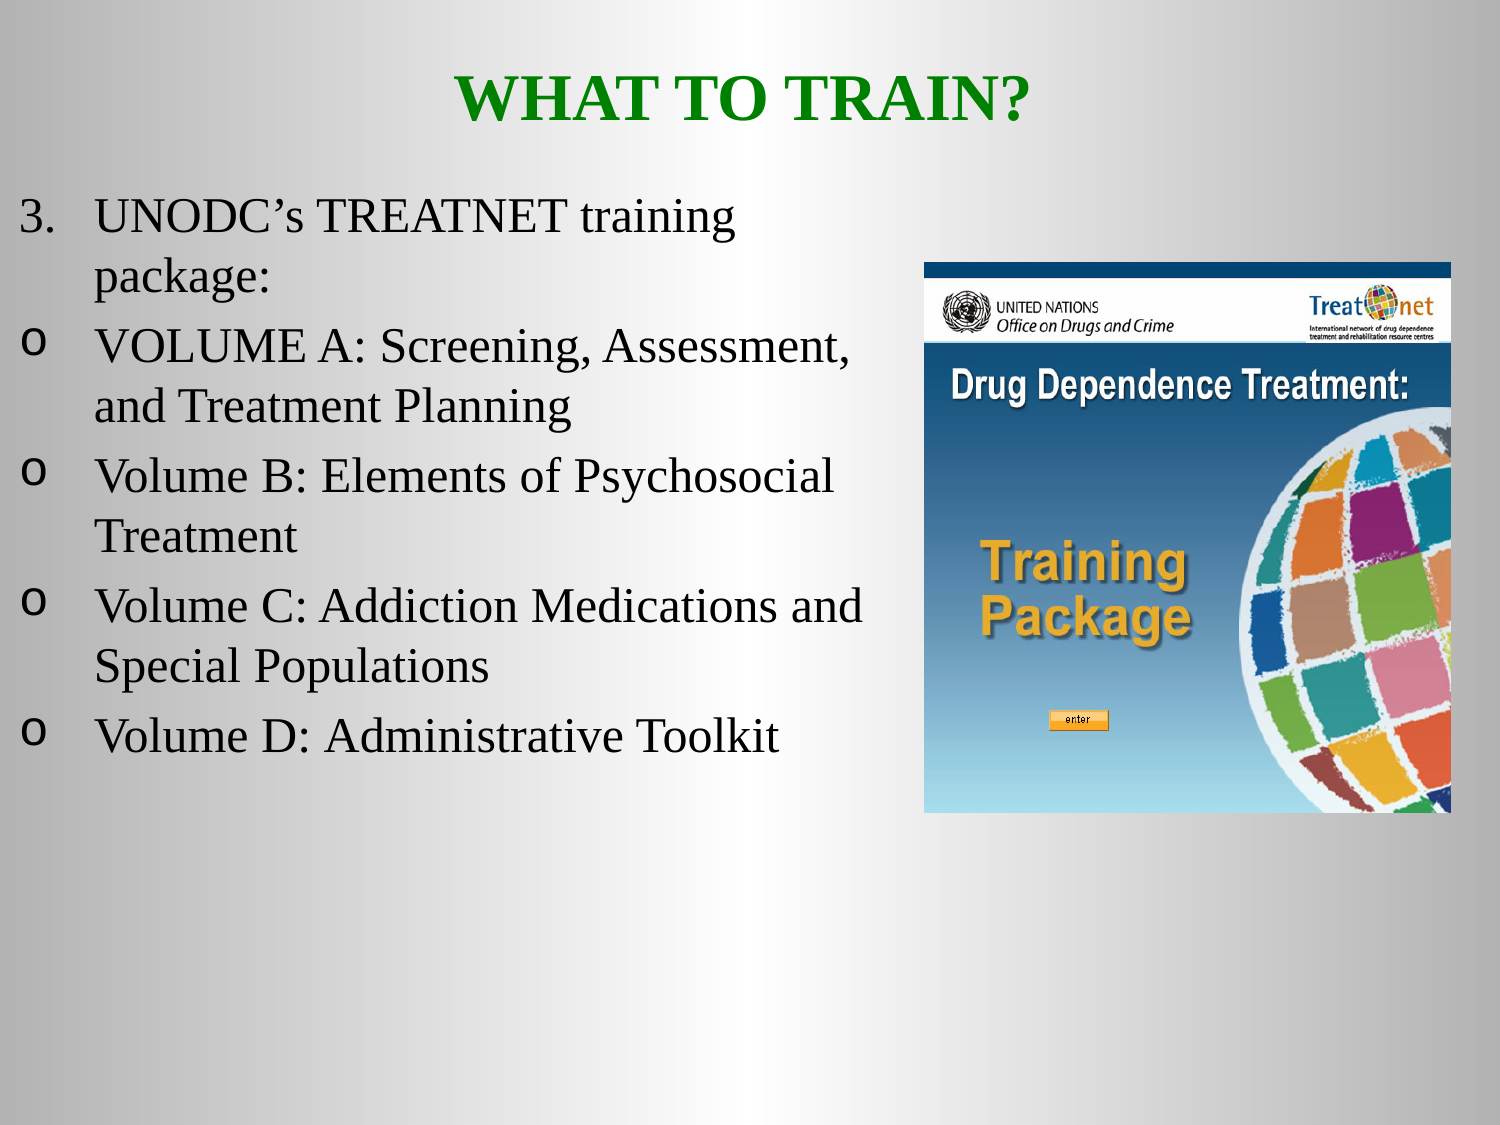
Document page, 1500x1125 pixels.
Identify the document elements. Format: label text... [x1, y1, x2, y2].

list UNODC’s TREATNET training package: VOLUME A: Screening, Assessment, and Treatment Planning Volume B: Elements of Psychosocial Treatment Volume C: Addiction Medications and Special Populations Volume D: Administrative Toolkit [3, 174, 904, 1125]
title WHAT TO TRAIN? [37, 37, 1450, 150]
picture [924, 262, 1451, 813]
